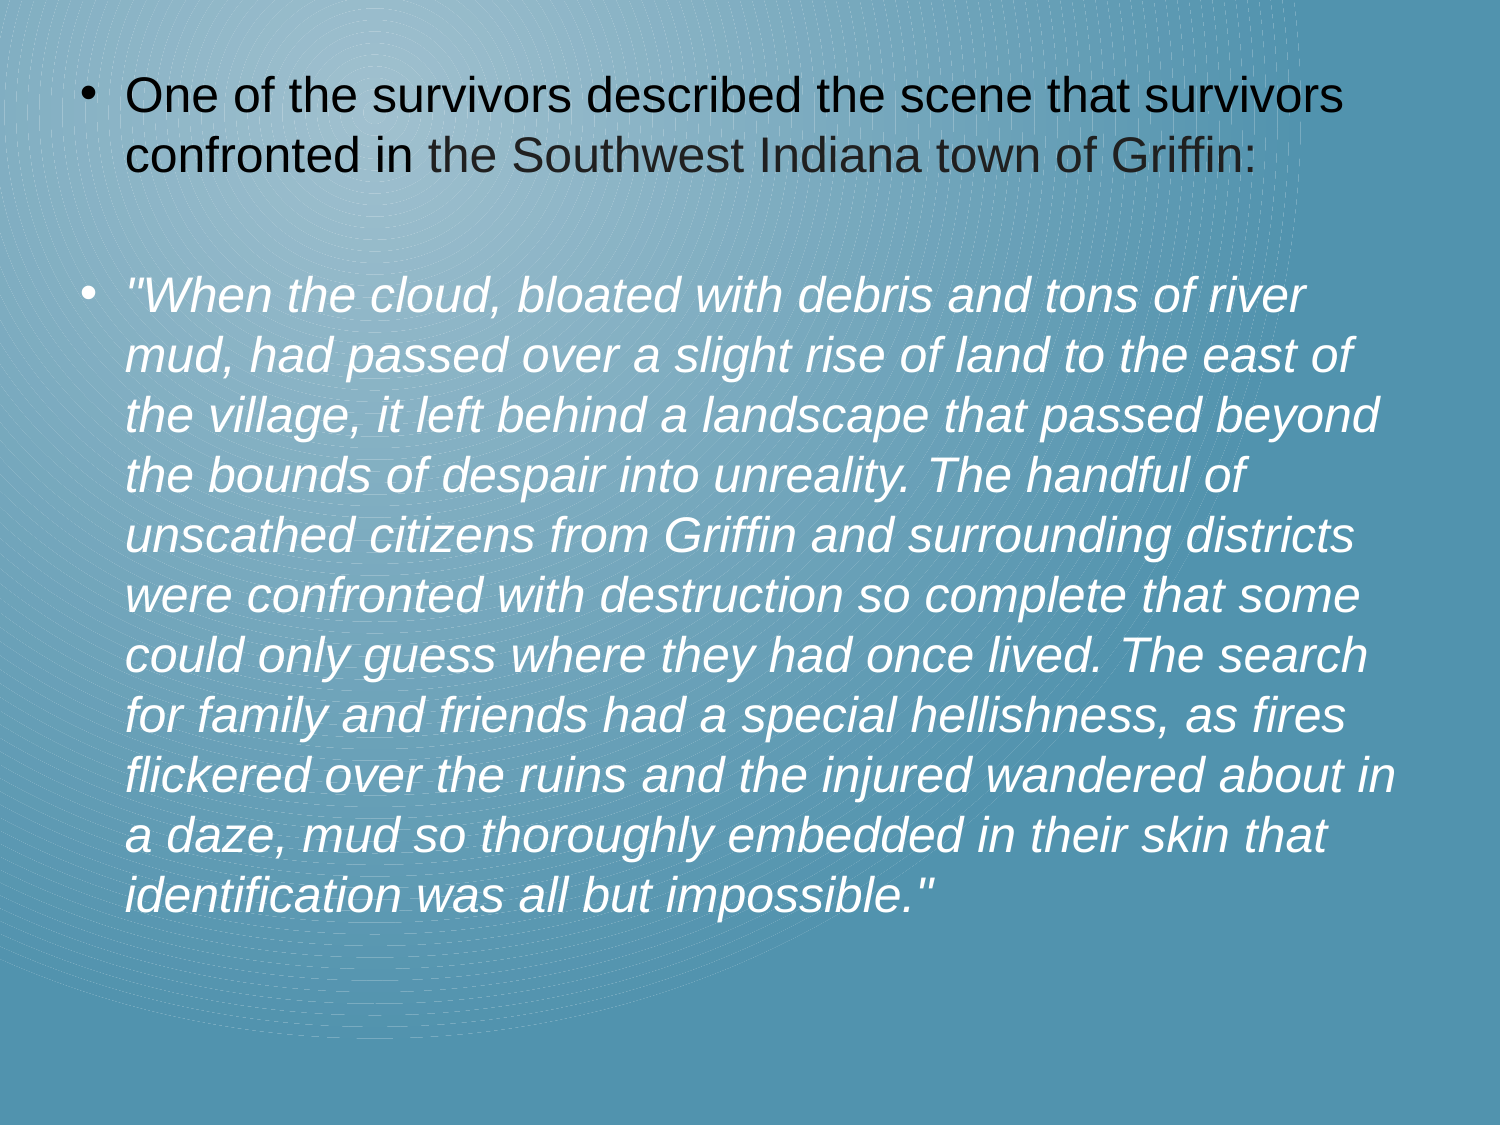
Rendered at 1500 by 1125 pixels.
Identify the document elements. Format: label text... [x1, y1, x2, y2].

list One of the survivors described the scene that survivors confronted in the Southwest Indiana town of Griffin: "When the cloud, bloated with debris and tons of river mud, had passed over a slight rise of land to the east of the village, it left behind a landscape that passed beyond the bounds of despair into unreality. The handful of unscathed citizens from Griffin and surrounding districts were confronted with destruction so complete that some could only guess where they had once lived. The search for family and friends had a special hellishness, as fires flickered over the ruins and the injured wandered about in a daze, mud so thoroughly embedded in their skin that identification was all but impossible." [64, 54, 1447, 1094]
